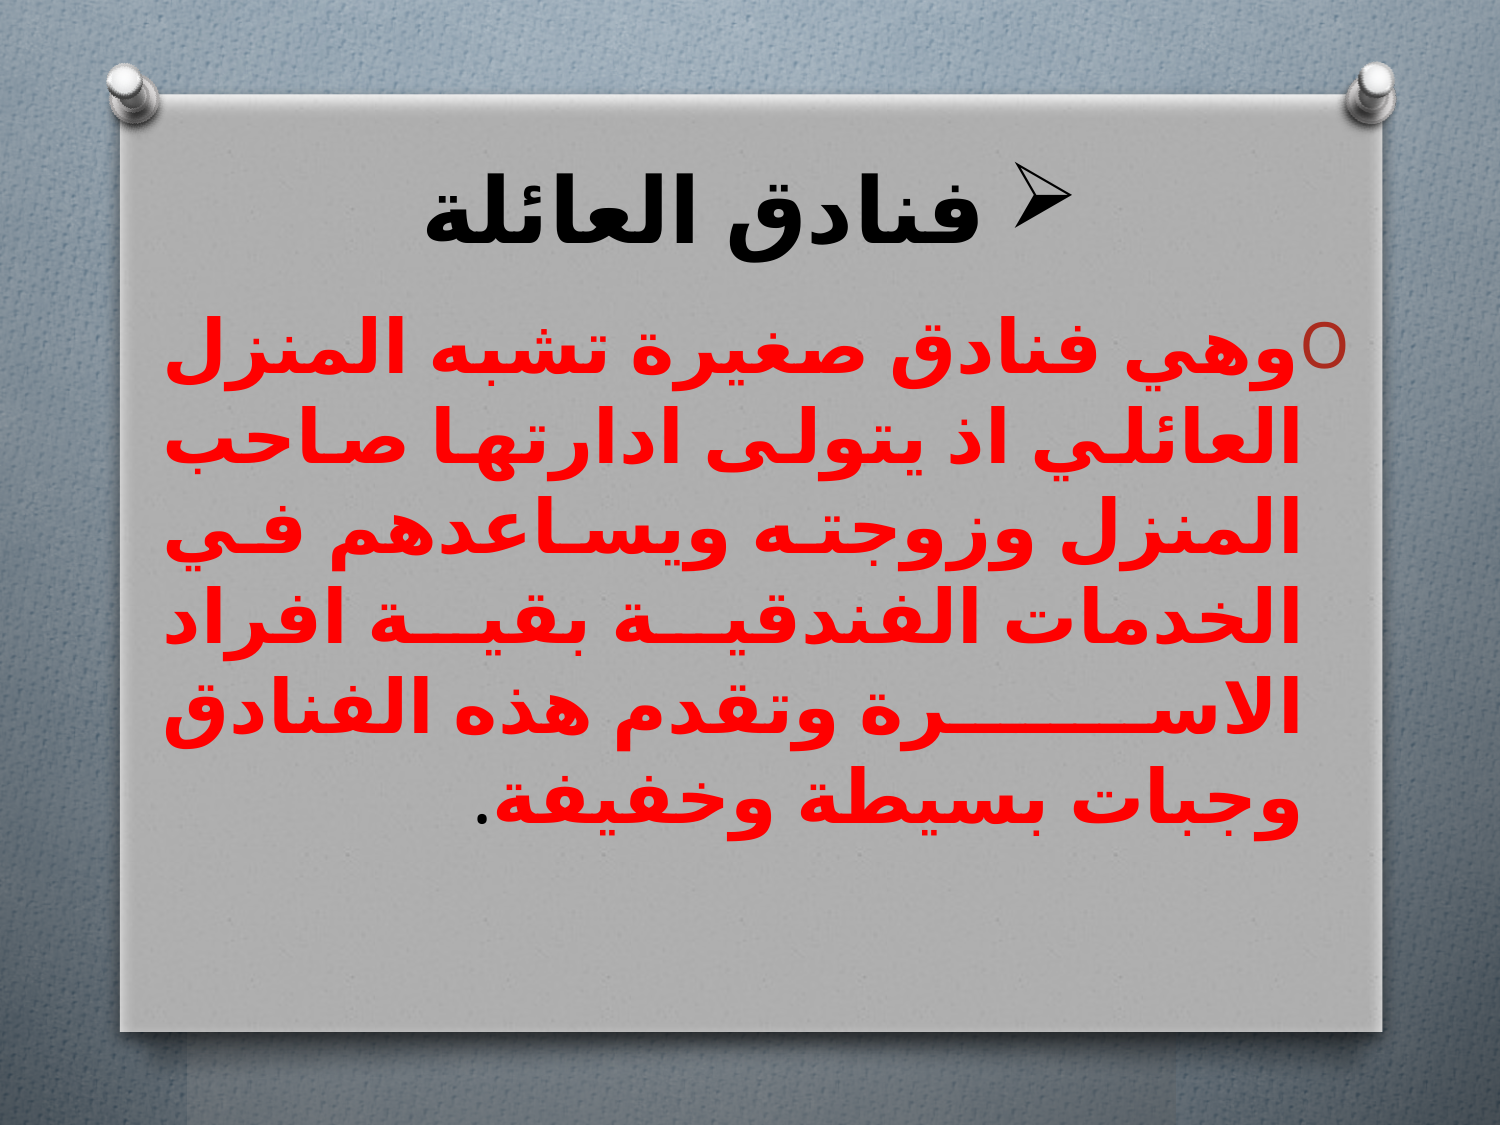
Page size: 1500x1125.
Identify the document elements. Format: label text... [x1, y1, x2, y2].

list وهي فنادق صغيرة تشبه المنزل العائلي اذ يتولى ادارتها صاحب المنزل وزوجته ويساعدهم في الخدمات الفندقية بقية افراد الاسرة وتقدم هذه الفنادق وجبات بسيطة وخفيفة. [147, 290, 1365, 1000]
picture [1317, 35, 1439, 156]
picture [75, 29, 198, 153]
title فنادق العائلة [179, 134, 1323, 279]
